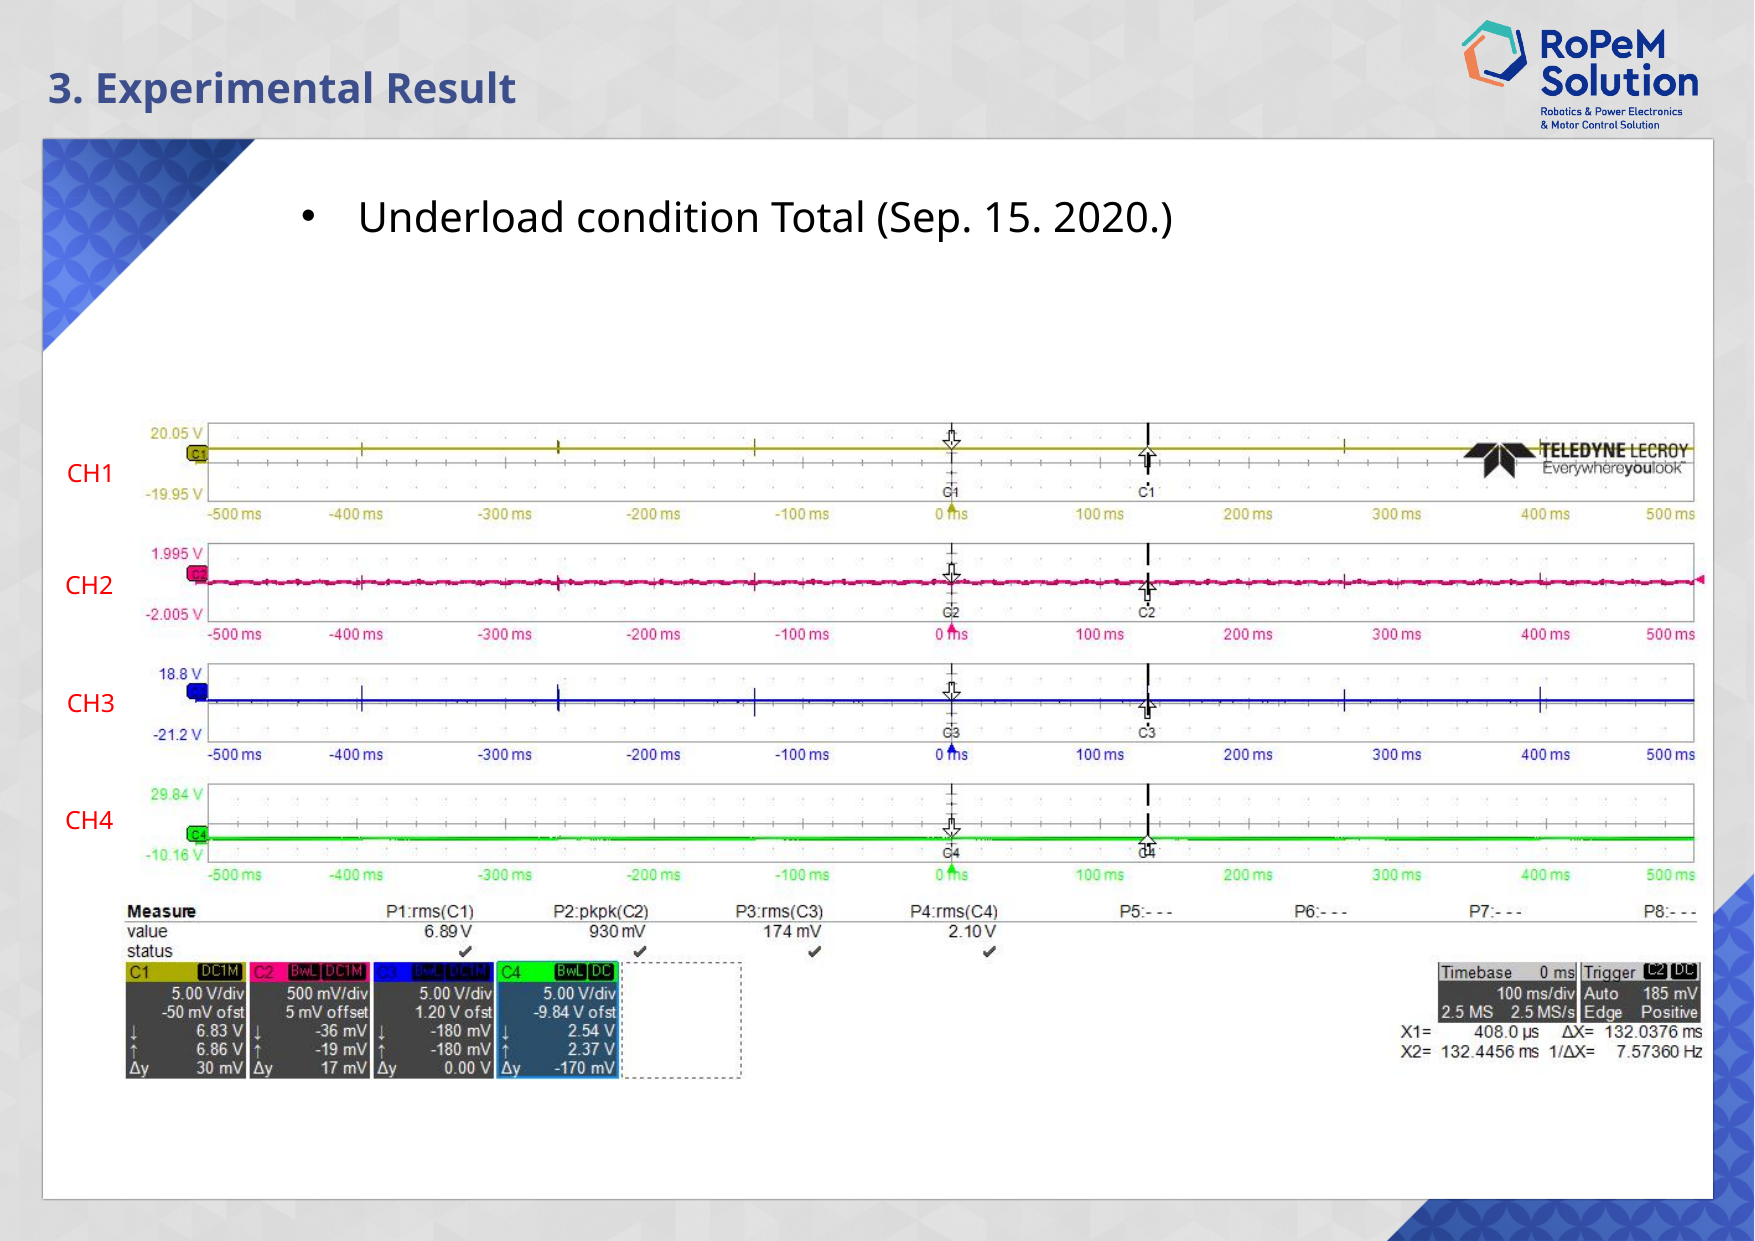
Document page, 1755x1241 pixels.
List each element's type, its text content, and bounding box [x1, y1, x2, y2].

text_box CH2 [50, 562, 114, 607]
text_box CH3 [52, 679, 114, 725]
text_box CH1 [52, 449, 114, 495]
picture [0, 0, 1755, 1241]
title 3. Experimental Result [31, 17, 1427, 157]
text_box Underload condition Total (Sep. 15. 2020.) [286, 183, 1208, 248]
text_box CH4 [50, 797, 114, 843]
